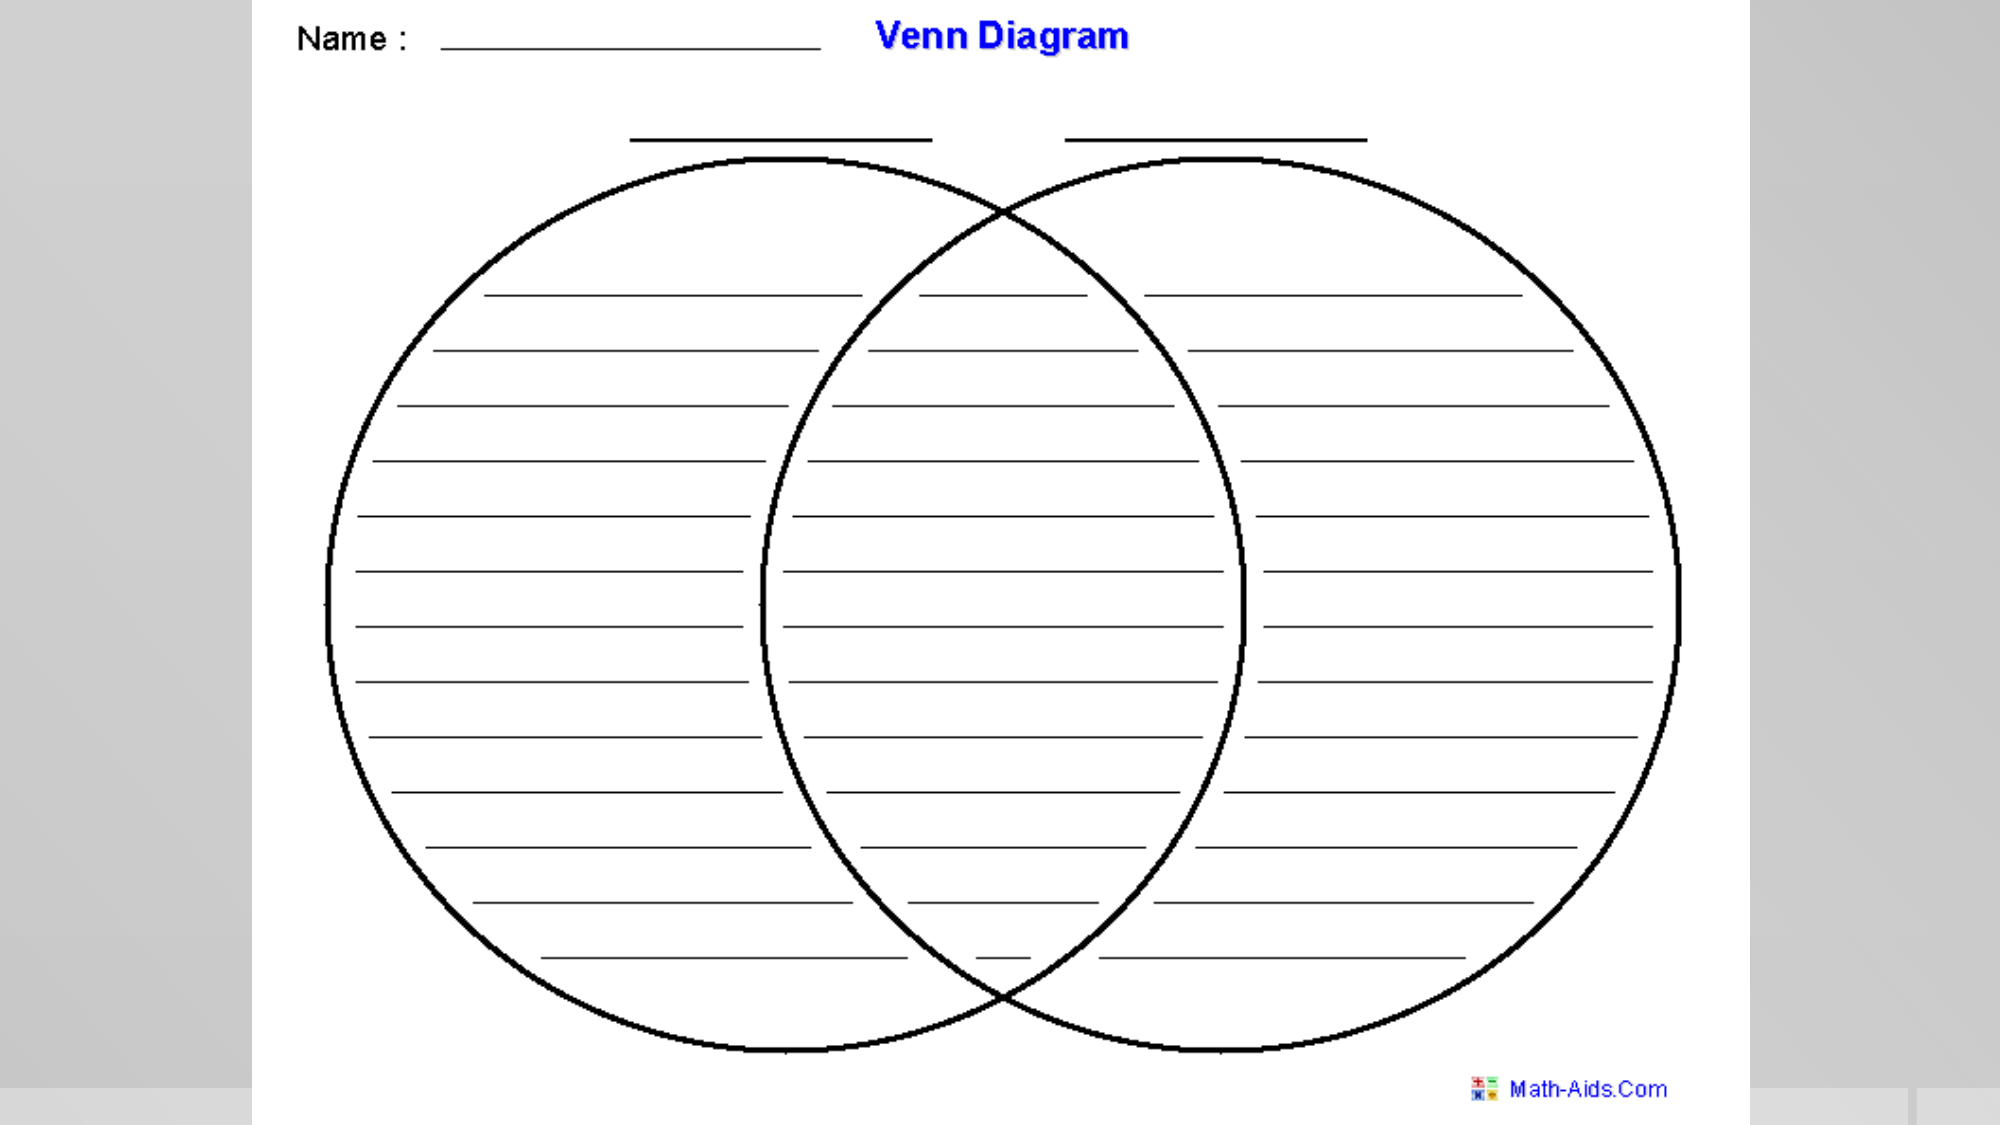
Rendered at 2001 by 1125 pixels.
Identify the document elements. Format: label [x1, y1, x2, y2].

picture [252, 0, 1751, 1125]
